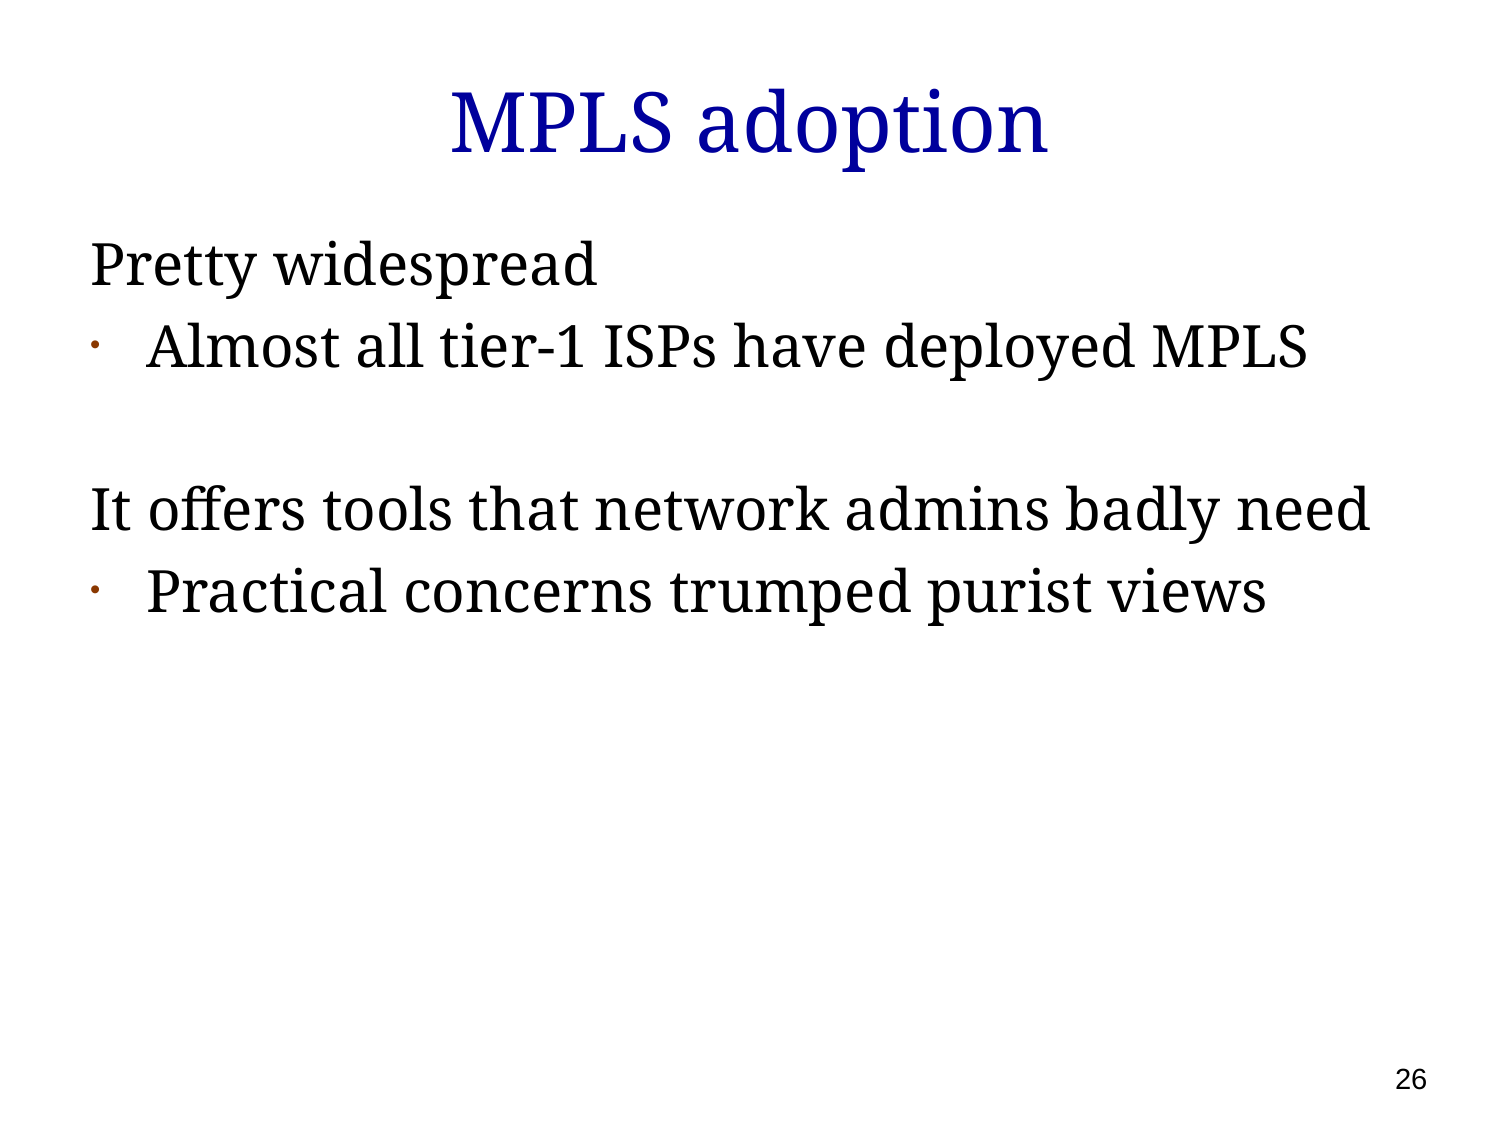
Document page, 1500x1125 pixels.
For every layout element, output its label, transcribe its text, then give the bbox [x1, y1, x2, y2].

list Pretty widespread Almost all tier-1 ISPs have deployed MPLS It offers tools that network admins badly need Practical concerns trumped purist views [74, 219, 1426, 963]
slide_number 26 [1092, 1024, 1443, 1103]
title MPLS adoption [74, 47, 1426, 191]
